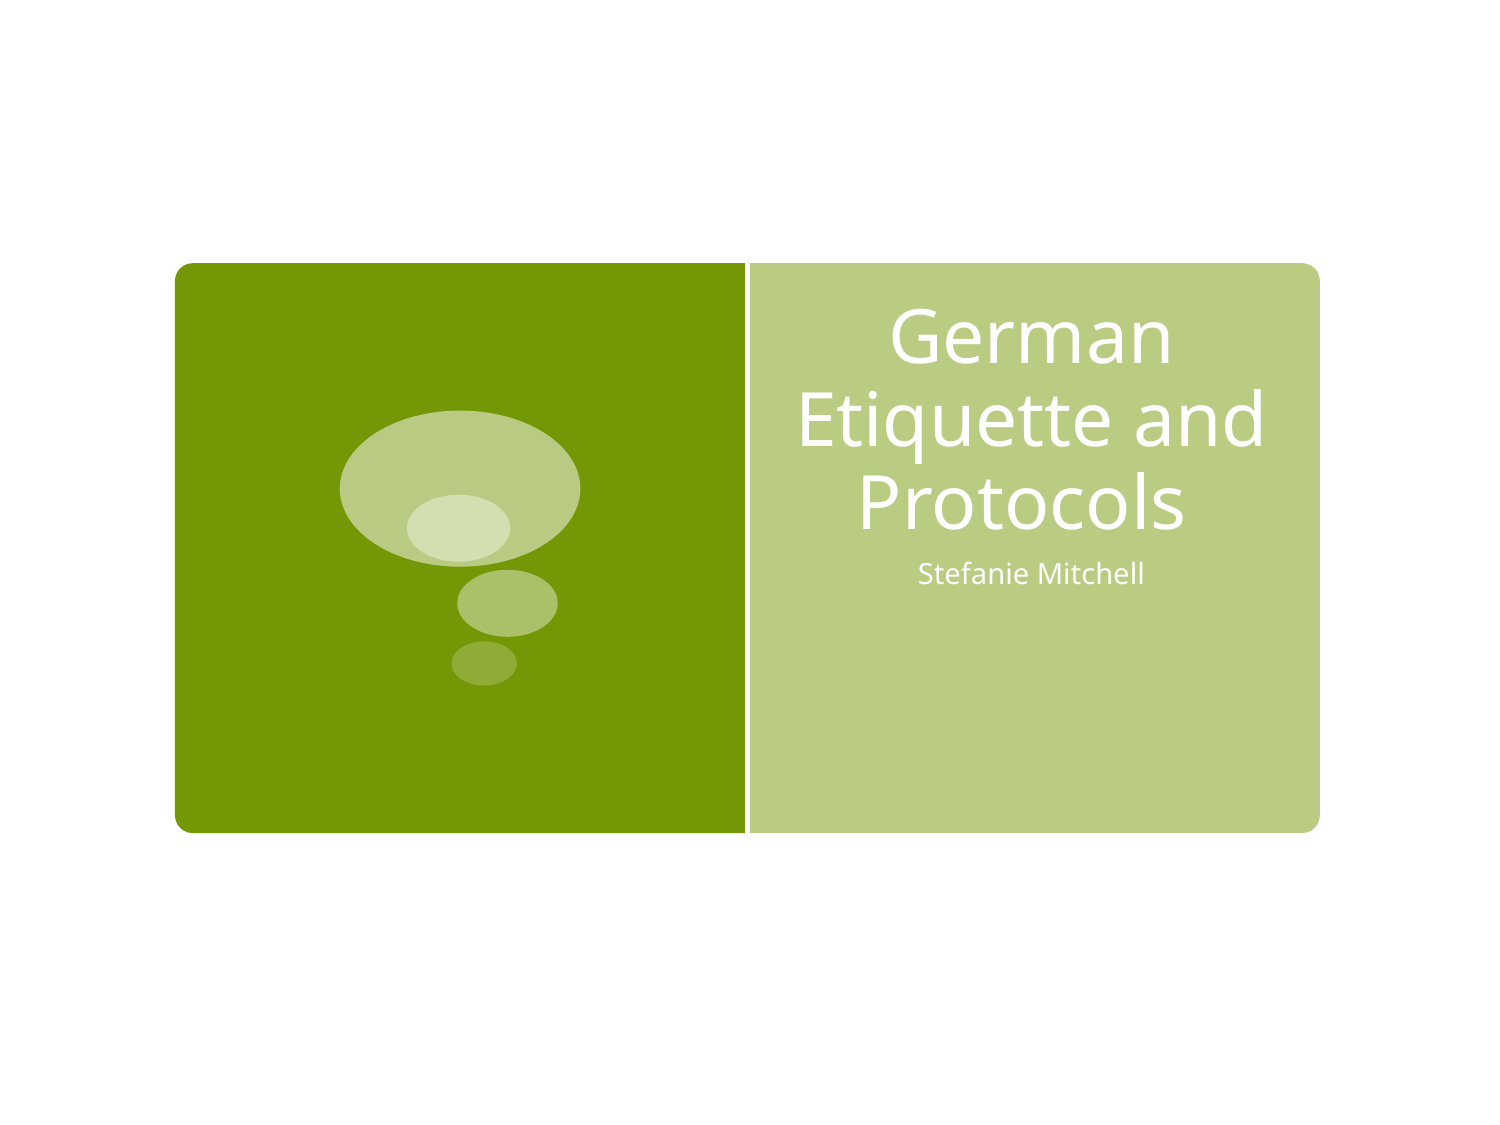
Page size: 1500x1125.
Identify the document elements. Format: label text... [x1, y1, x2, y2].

subtitle Stefanie Mitchell [762, 555, 1300, 643]
title German Etiquette and Protocols [762, 275, 1300, 545]
